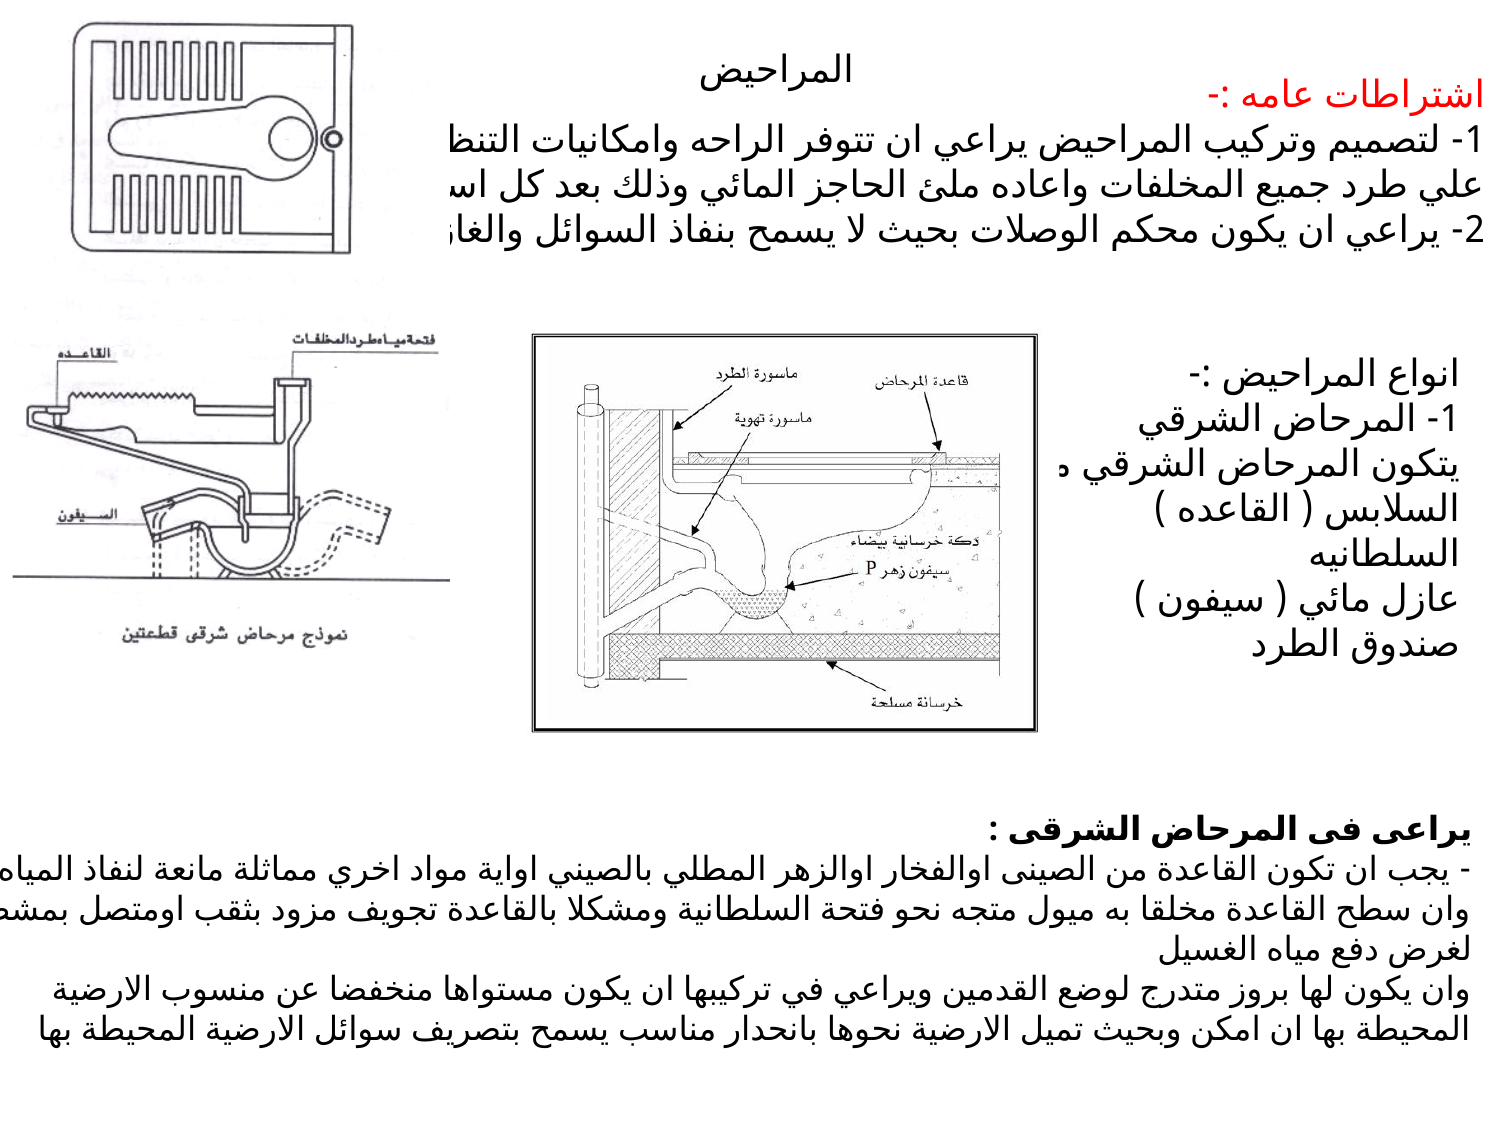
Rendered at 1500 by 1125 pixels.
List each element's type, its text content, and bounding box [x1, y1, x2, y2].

text_box انواع المراحيض :- 1- المرحاض الشرقي يتكون المرحاض الشرقي من :- السلابس ( القاعده ) السلطانيه عازل مائي ( سيفون ) صندوق الطرد [1063, 341, 1475, 672]
text_box اشتراطات عامه :- 1- لتصميم وتركيب المراحيض يراعي ان تتوفر الراحه وامكانيات التنظيف والقدره علي طرد جميع المخلفات واعاده ملئ الحاجز المائي وذلك بعد كل استعمال 2- يراعي ان يكون محكم الوصلات بحيث لا يسمح بنفاذ السوائل والغازات الي الخارج [454, 62, 1500, 303]
picture [512, 312, 1060, 751]
text_box يراعى فى المرحاض الشرقى : - يجب ان تكون القاعدة من الصينى اوالفخار اوالزهر المطلي بالصيني اواية مواد اخري مماثلة مانعة لنفاذ المياه وان سطح القاعدة مخلقا به ميول متجه نحو فتحة السلطانية ومشكلا بالقاعدة تجويف مزود بثقب اومتصل بمشط لغرض دفع مياه الغسيل وان يكون لها بروز متدرج لوضع القدمين ويراعي في تركيبها ان يكون مستواها منخفضا عن منسوب الارضية المحيطة بها ان امكن وبحيث تميل الارضية نحوها بانحدار مناسب يسمح بتصريف سوائل الارضية المحيطة بها [0, 799, 1488, 1055]
text_box المراحيض [454, 37, 1350, 62]
picture [12, 18, 451, 651]
